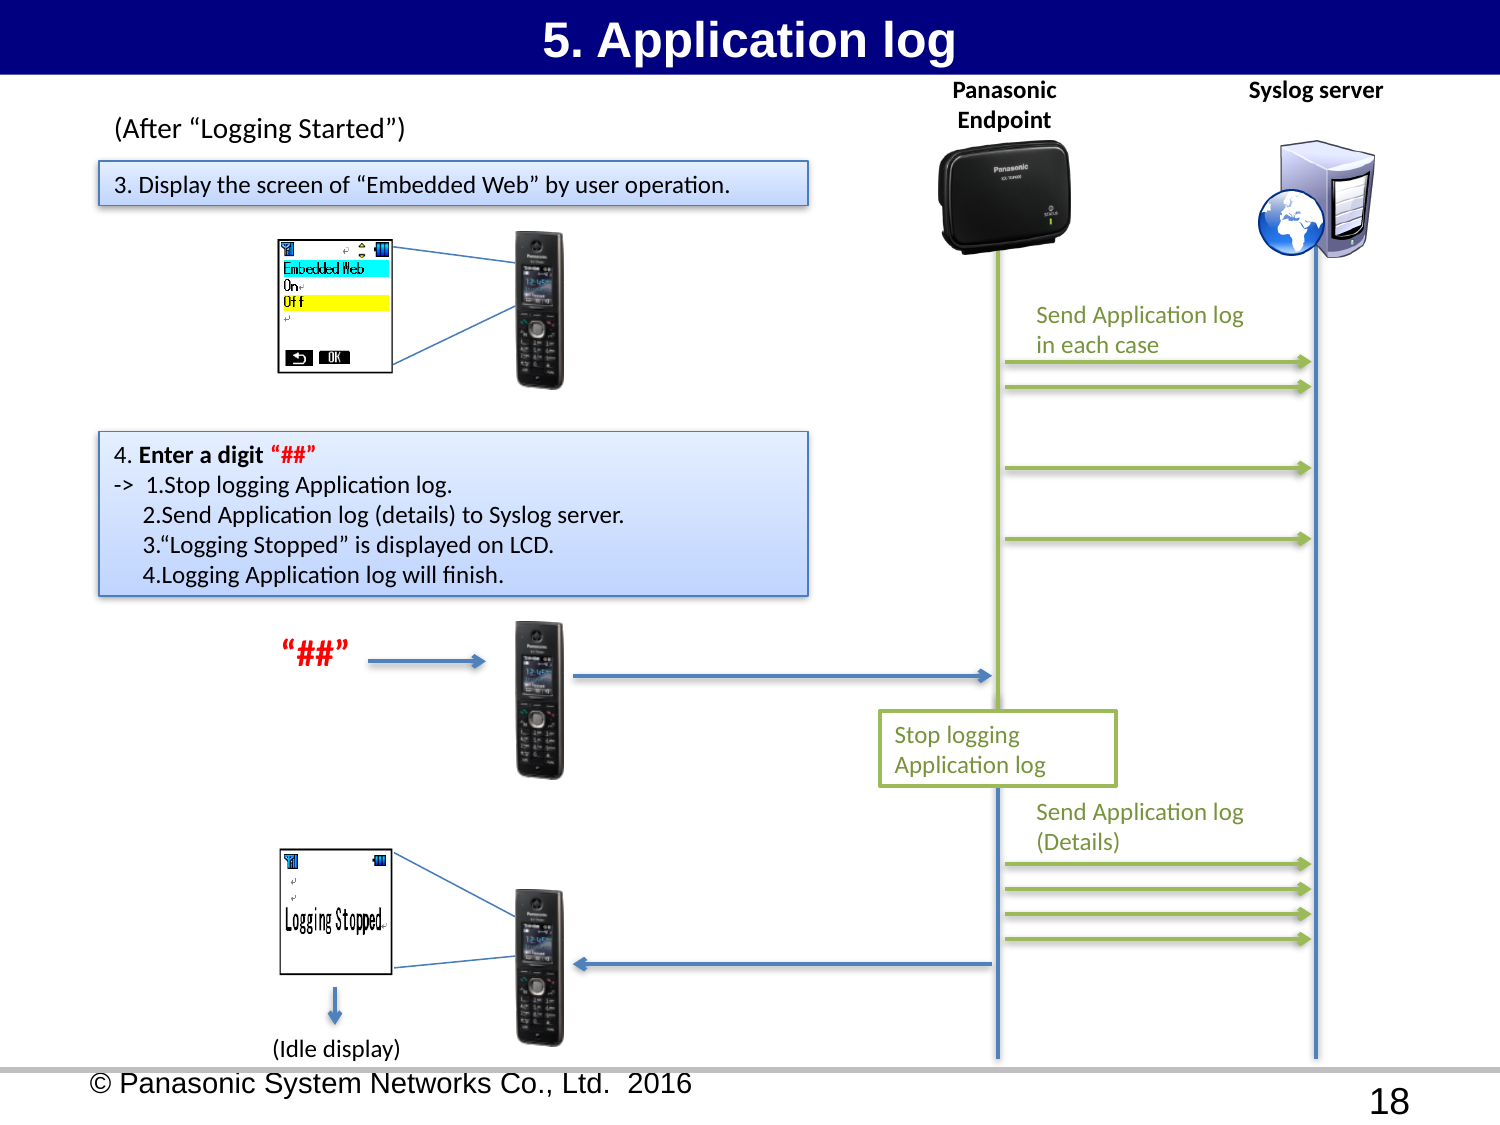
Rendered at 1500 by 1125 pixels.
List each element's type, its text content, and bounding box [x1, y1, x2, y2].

picture [515, 621, 565, 780]
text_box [397, 305, 510, 369]
text_box Syslog server [1214, 75, 1419, 112]
text_box (After “Logging Started”) [99, 101, 752, 152]
text_box 4. Enter a digit “##” -> 1.Stop logging Application log. 2.Send Application log (details) to Syslog server. 3.“Logging Stopped” is displayed on LCD. 4.Logging Application log will finish. [98, 431, 809, 597]
picture [1257, 140, 1376, 258]
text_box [397, 246, 510, 264]
text_box 5. Application log [0, 0, 1500, 75]
text_box Panasonic Endpoint [902, 75, 1107, 141]
text_box 3. Display the screen of “Embedded Web” by user operation. [98, 160, 809, 206]
picture [515, 231, 565, 390]
text_box Send Application log (Details) [1020, 786, 1281, 863]
text_box Send Application log in each case [1020, 289, 1281, 360]
text_box Stop logging Application log [878, 709, 993, 788]
text_box (Idle display) [216, 1023, 457, 1072]
slide_number 18 [1074, 1069, 1425, 1125]
picture [938, 140, 1072, 255]
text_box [399, 955, 510, 969]
picture [515, 888, 565, 1047]
picture [277, 238, 393, 374]
picture [277, 845, 395, 977]
text_box “##” [265, 621, 410, 682]
text_box Stop logging Application log [1003, 709, 1118, 788]
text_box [398, 851, 516, 918]
